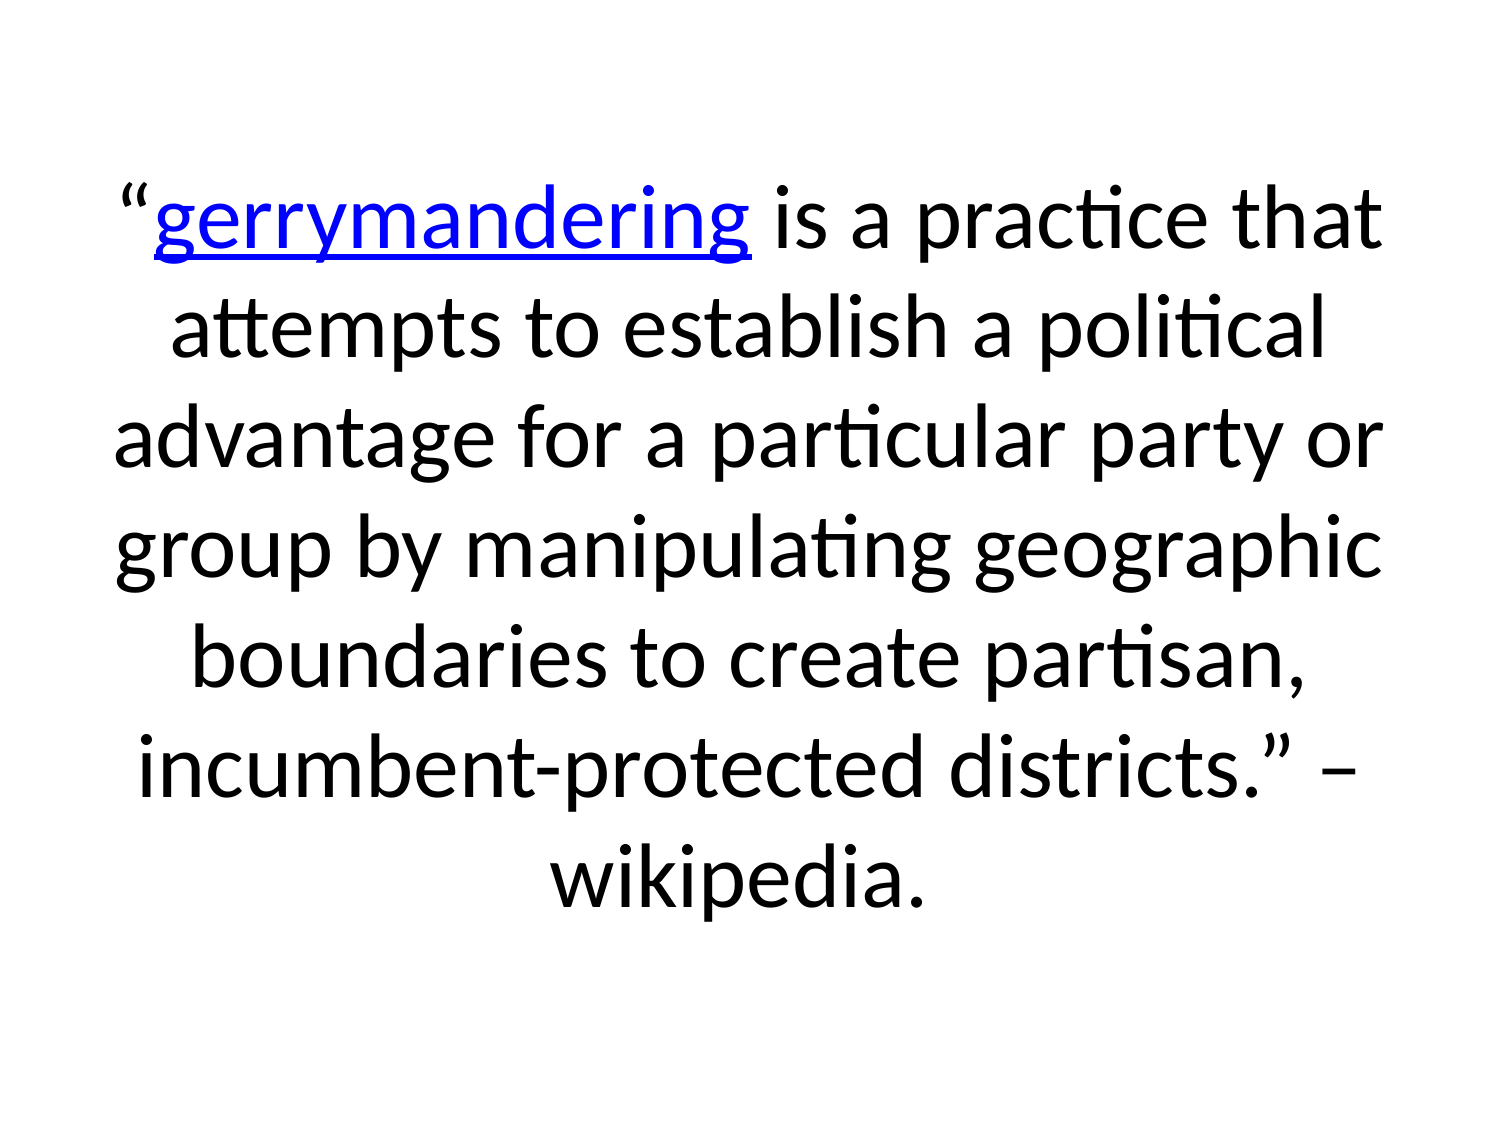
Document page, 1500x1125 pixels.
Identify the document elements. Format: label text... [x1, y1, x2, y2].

title “gerrymandering is a practice that attempts to establish a political advantage for a particular party or group by manipulating geographic boundaries to create partisan, incumbent-protected districts.” – wikipedia. [74, 44, 1426, 1038]
